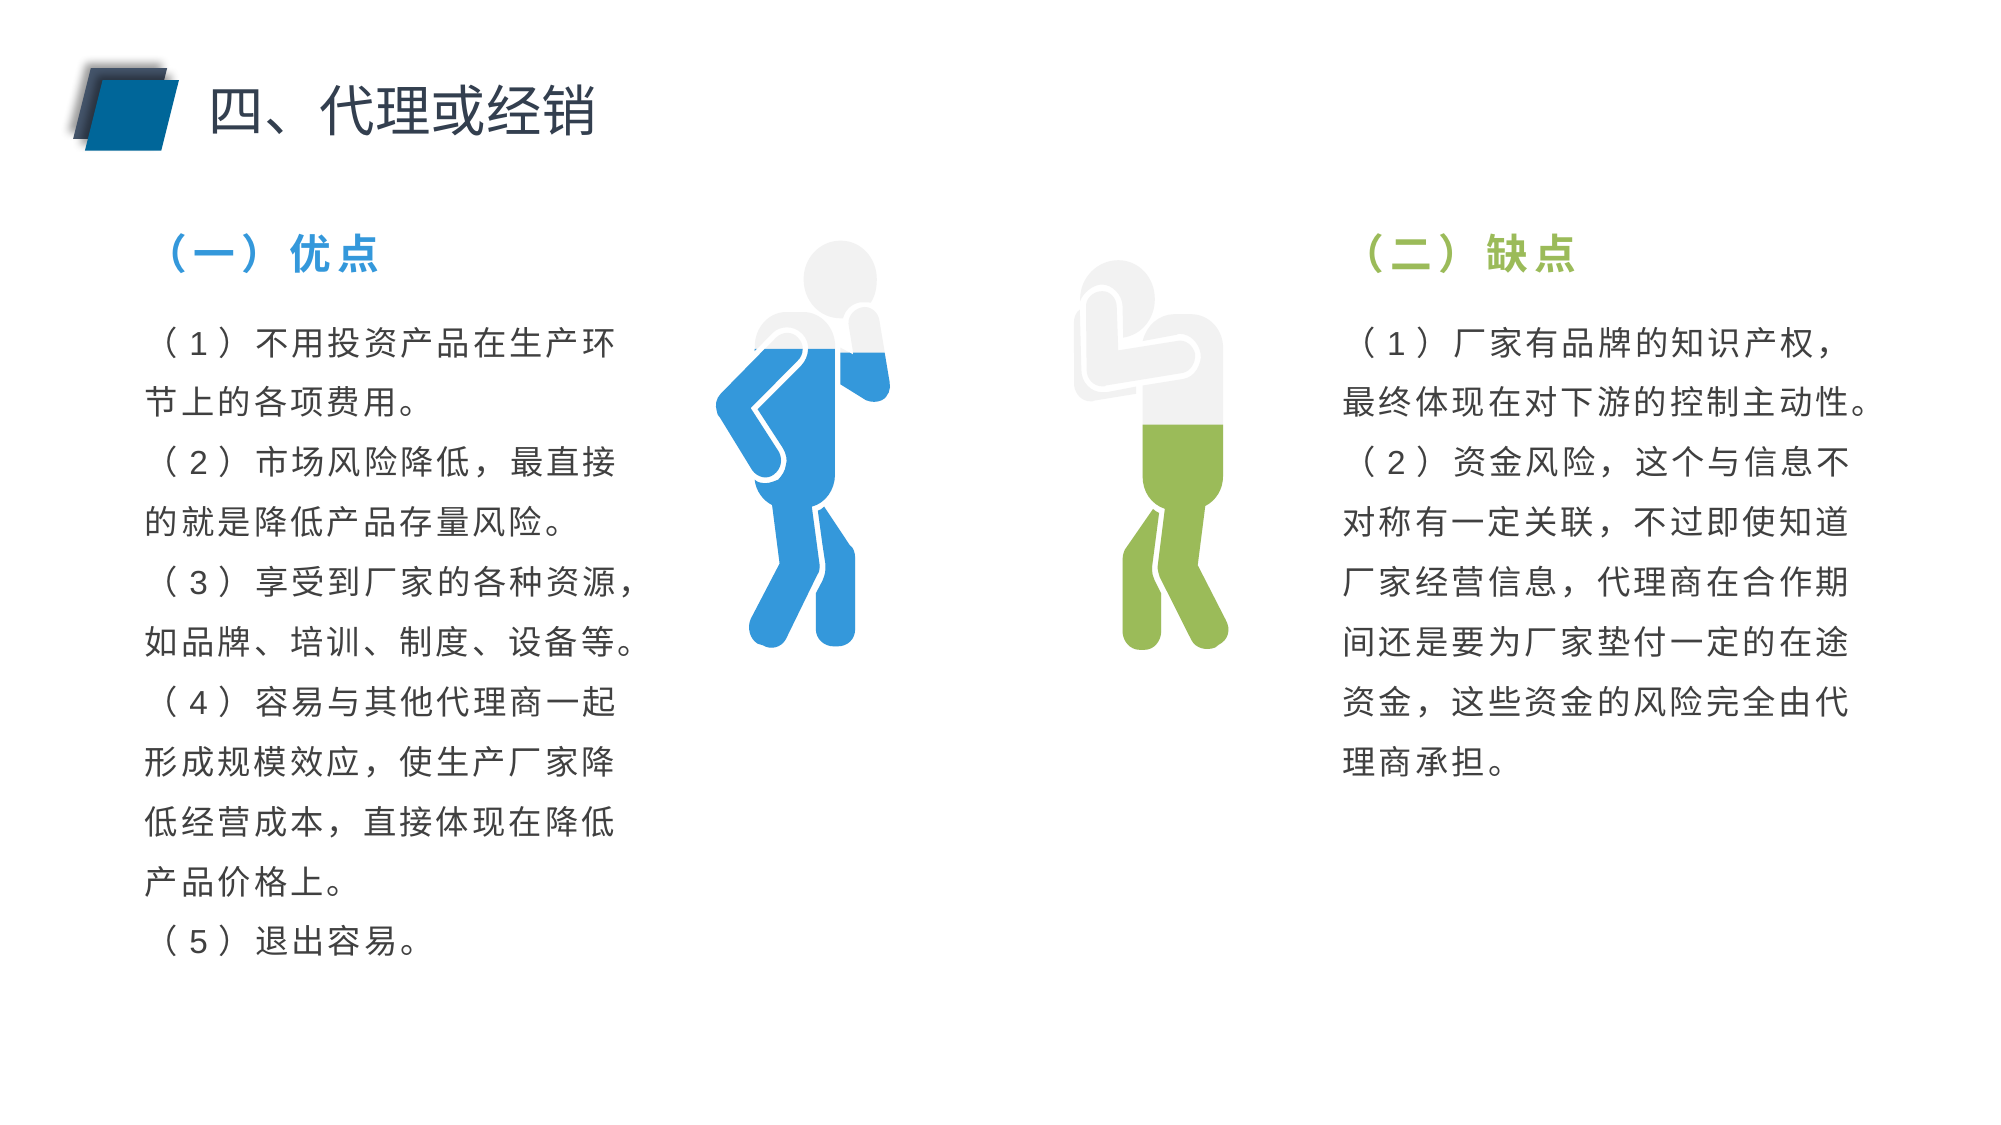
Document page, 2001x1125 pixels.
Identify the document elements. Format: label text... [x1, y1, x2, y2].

text_box 四、代理或经销 [193, 68, 916, 150]
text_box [73, 68, 179, 151]
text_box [130, 209, 1884, 993]
